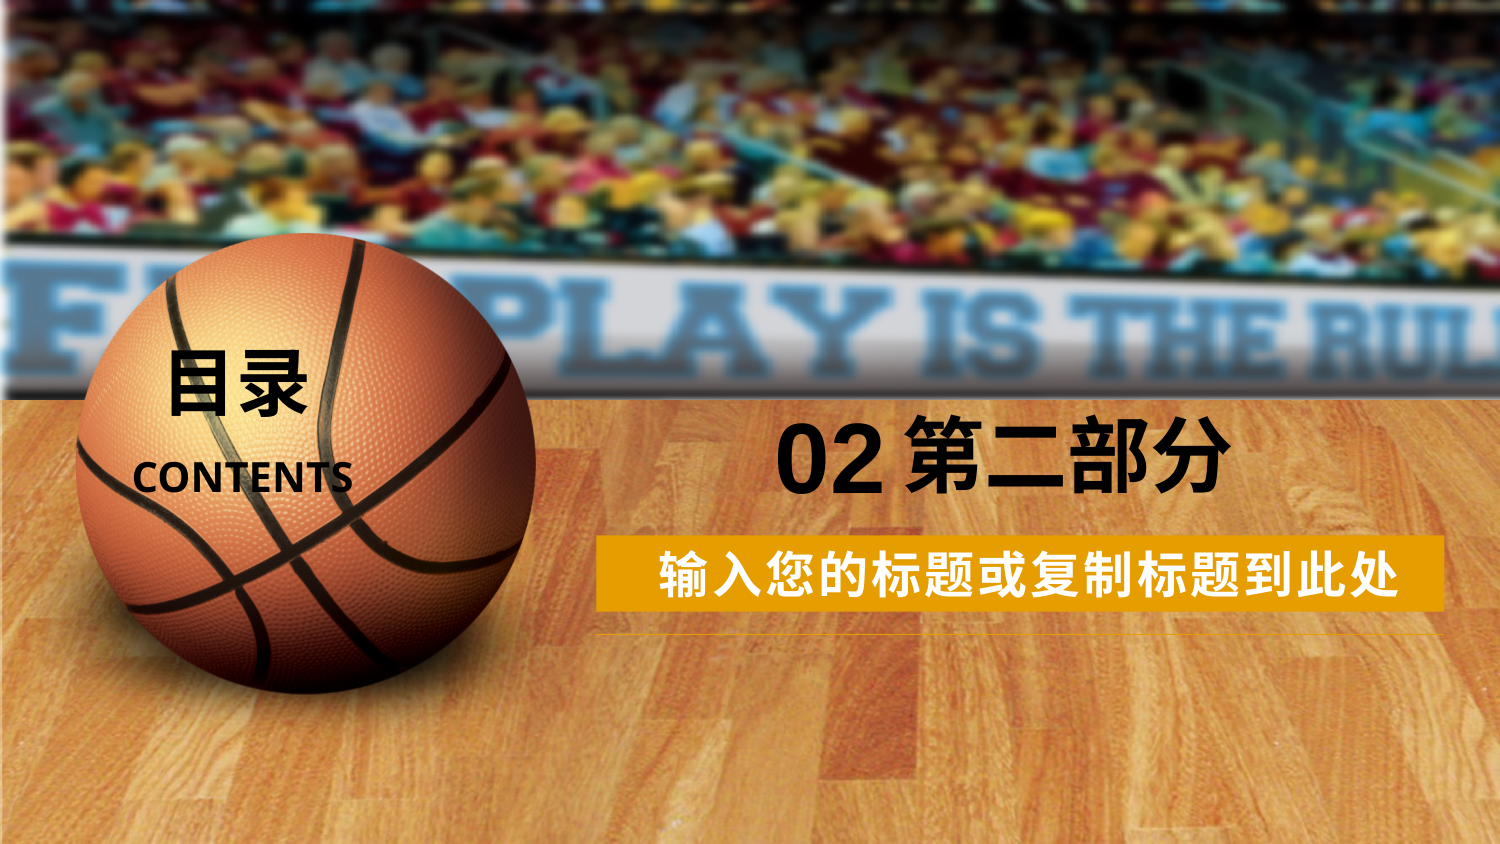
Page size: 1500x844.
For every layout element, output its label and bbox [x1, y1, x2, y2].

text_box [0, 0, 1500, 844]
